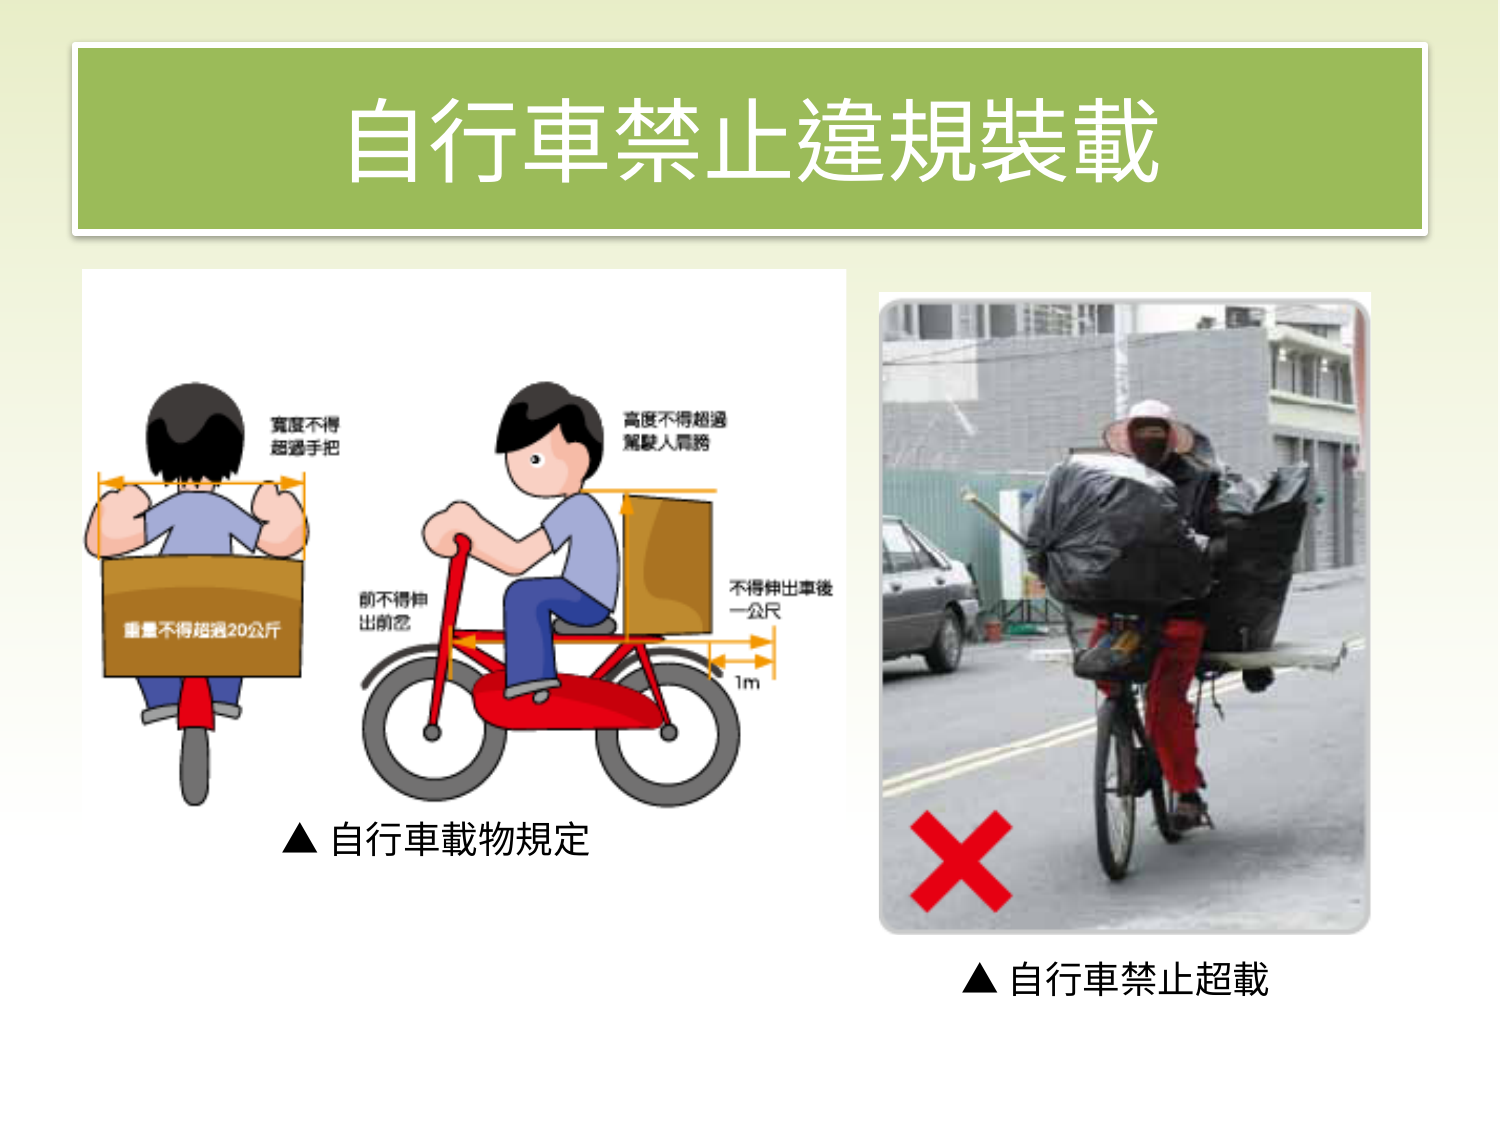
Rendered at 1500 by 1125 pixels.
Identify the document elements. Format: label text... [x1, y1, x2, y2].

title 自行車禁止違規裝載 [72, 42, 1428, 236]
picture [0, 0, 1500, 1125]
text_box ▲自行車禁止超載 [946, 949, 1285, 1009]
